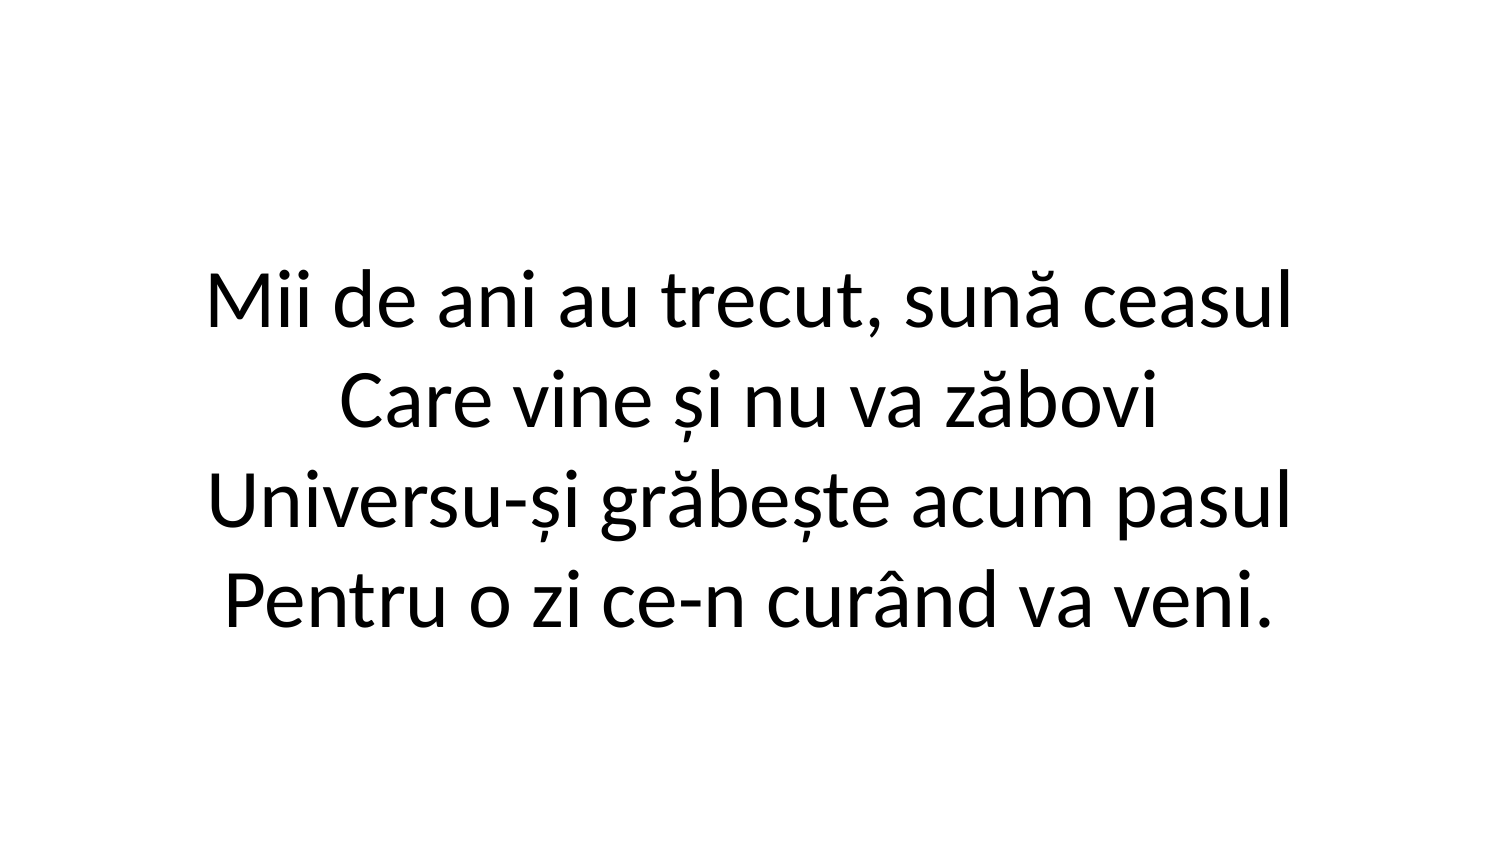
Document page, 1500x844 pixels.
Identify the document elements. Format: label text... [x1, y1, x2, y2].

text_box Mii de ani au trecut, sună ceasul Care vine și nu va zăbovi Universu-și grăbește acum pasul Pentru o zi ce-n curând va veni. [189, 192, 1311, 652]
